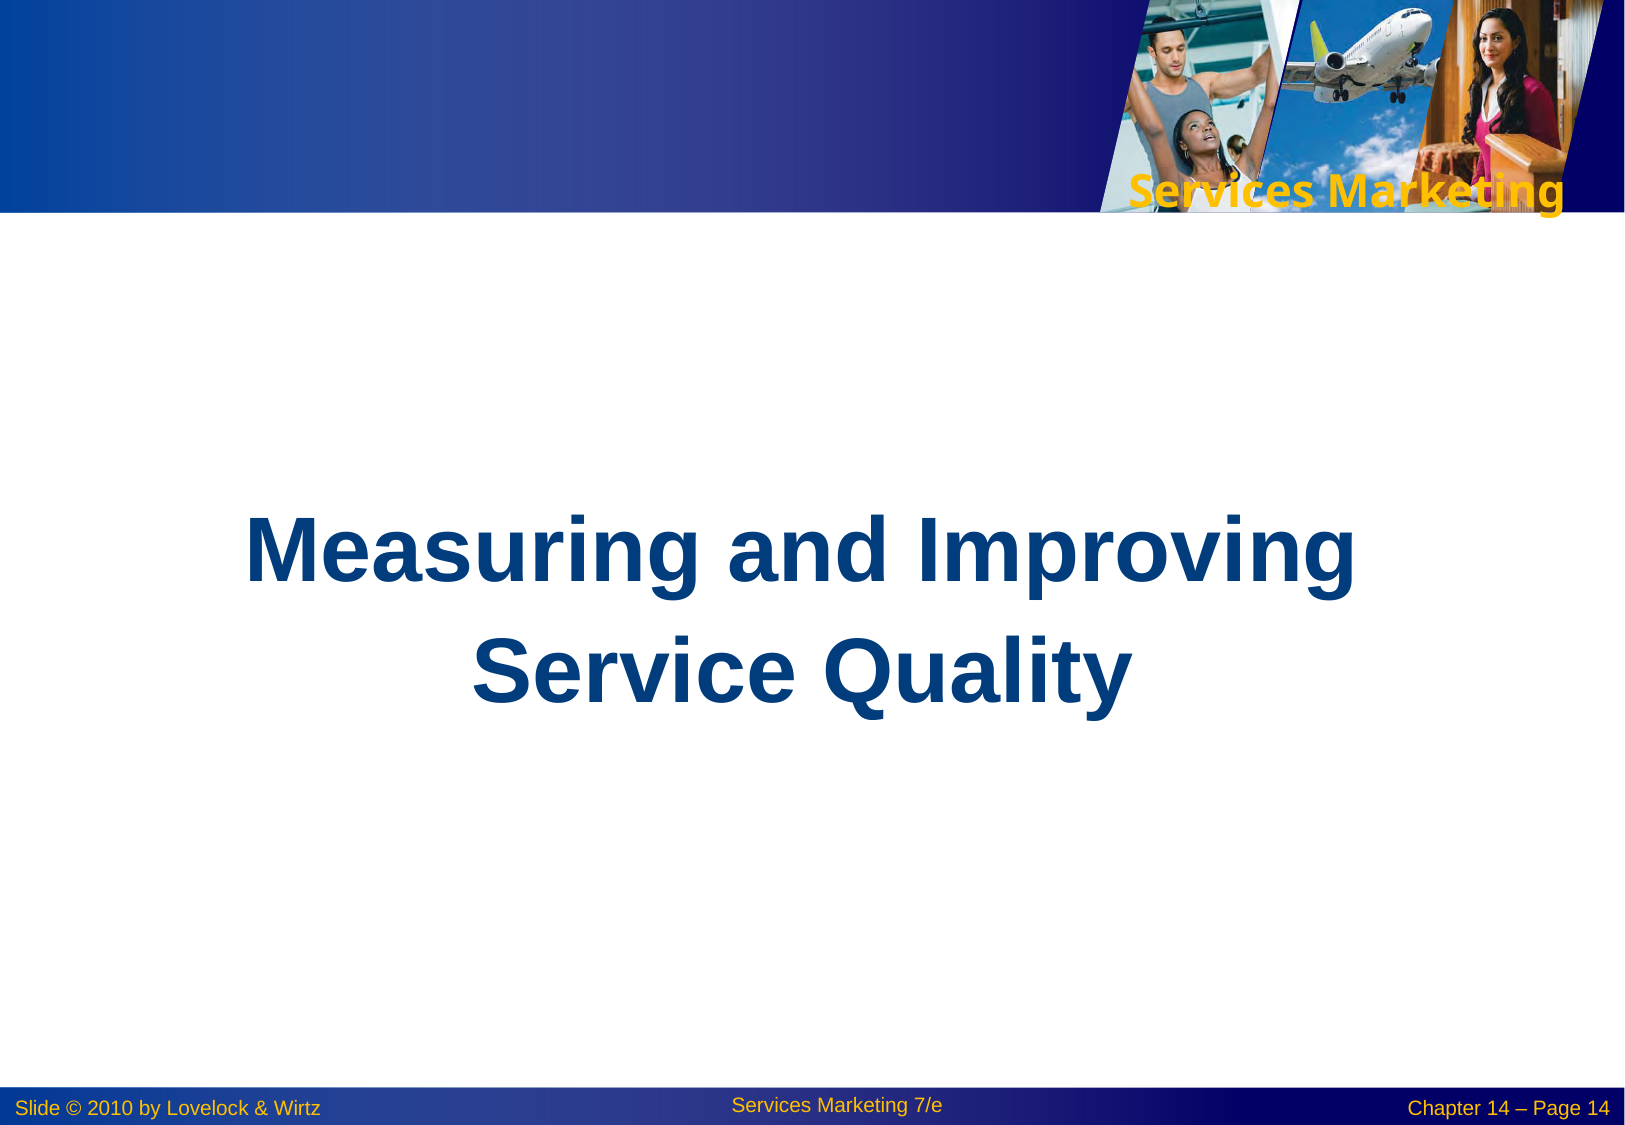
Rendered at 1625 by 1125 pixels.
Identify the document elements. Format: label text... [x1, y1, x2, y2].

picture [1546, 187, 1556, 202]
text_box Measuring and Improving Service Quality [112, 436, 1493, 763]
picture [1100, 0, 1604, 213]
picture [1162, 186, 1172, 192]
